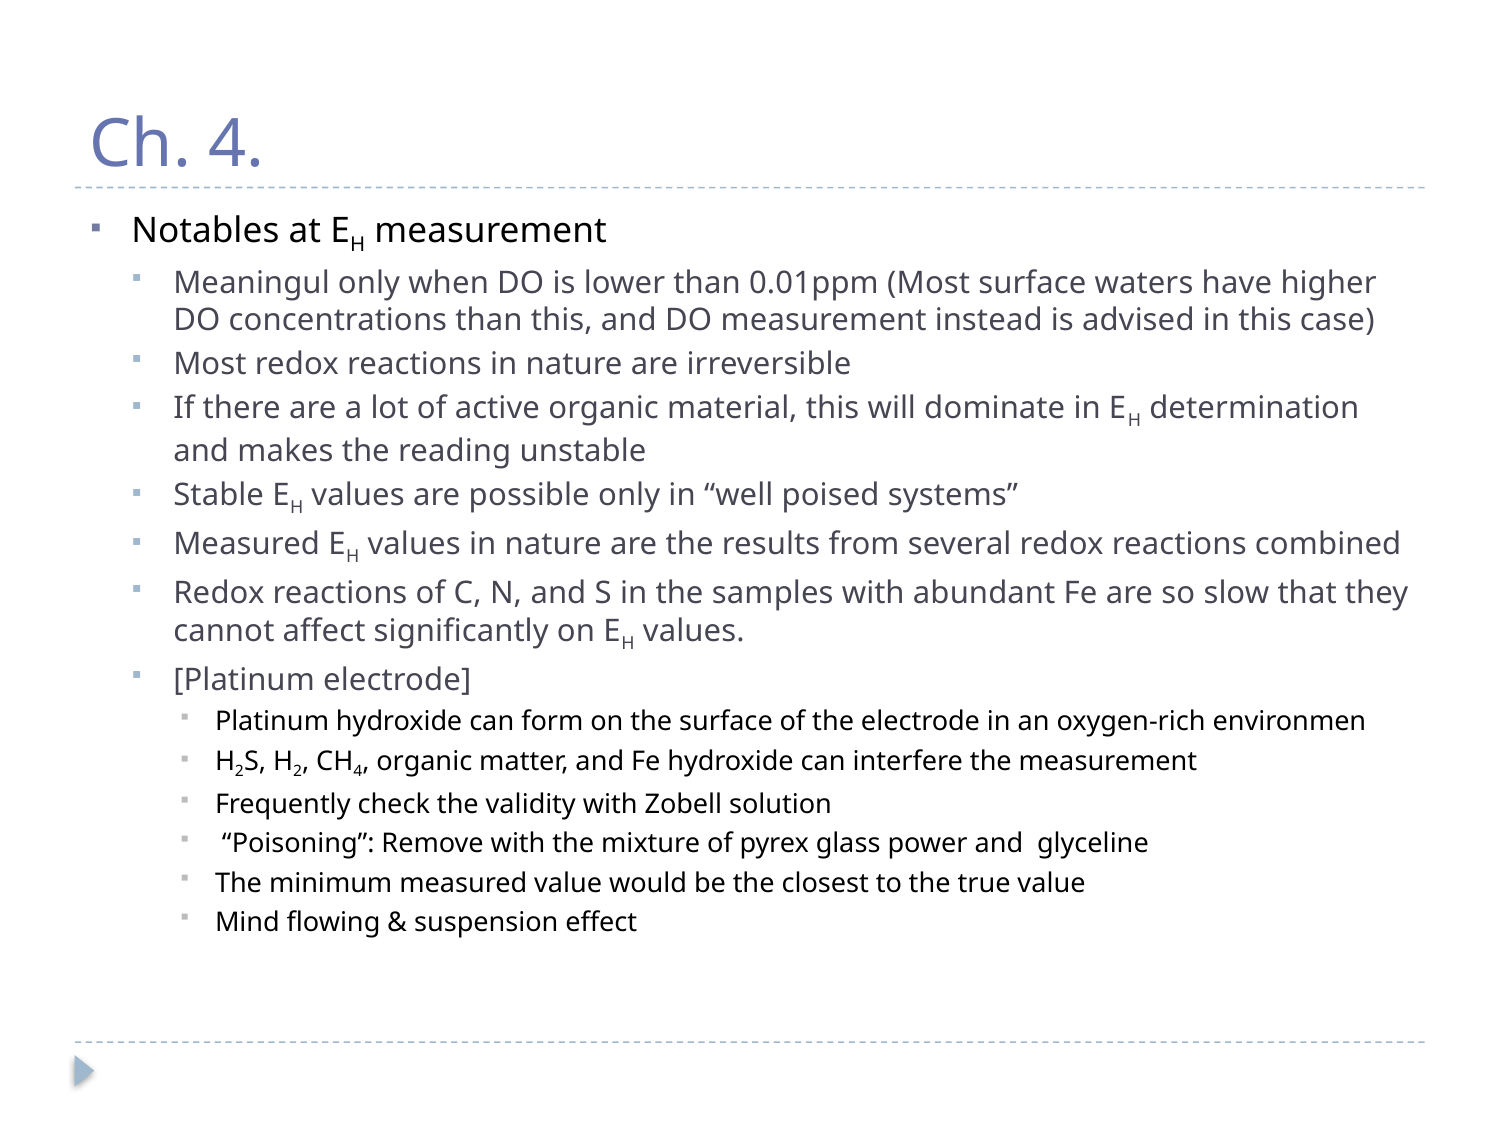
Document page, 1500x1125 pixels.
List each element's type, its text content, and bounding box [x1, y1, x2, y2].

title Ch. 4. [75, 24, 1425, 188]
list Notables at EH measurement Meaningul only when DO is lower than 0.01ppm (Most surface waters have higher DO concentrations than this, and DO measurement instead is advised in this case) Most redox reactions in nature are irreversible If there are a lot of active organic material, this will dominate in EH determination and makes the reading unstable Stable EH values are possible only in “well poised systems” Measured EH values in nature are the results from several redox reactions combined Redox reactions of C, N, and S in the samples with abundant Fe are so slow that they cannot affect significantly on EH values. [Platinum electrode] Platinum hydroxide can form on the surface of the electrode in an oxygen-rich environmen H2S, H2, CH4, organic matter, and Fe hydroxide can interfere the measurement Frequently check the validity with Zobell solution “Poisoning”: Remove with the mixture of pyrex glass power and glyceline The minimum measured value would be the closest to the true value Mind flowing & suspension effect [75, 200, 1425, 1010]
